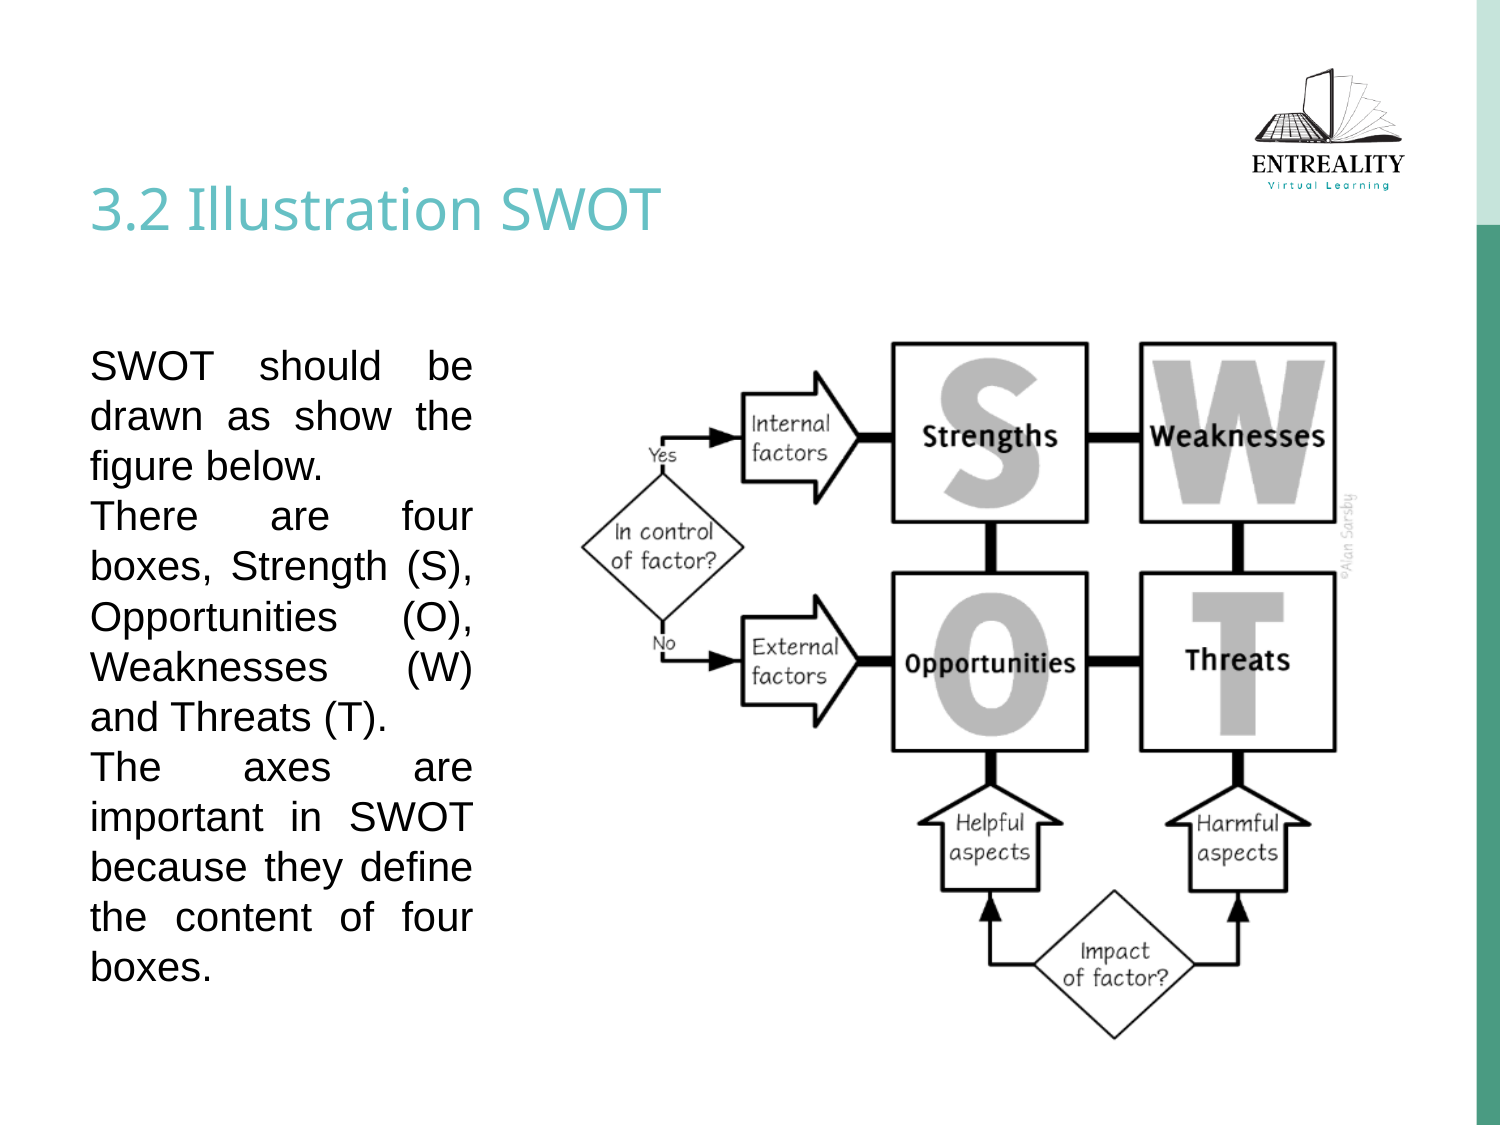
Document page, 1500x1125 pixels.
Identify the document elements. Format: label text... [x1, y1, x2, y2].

picture [1198, 0, 1458, 259]
text_box SWOT should be drawn as show the figure below. There are four boxes, Strength (S), Opportunities (O), Weaknesses (W) and Threats (T). The axes are important in SWOT because they define the content of four boxes. [75, 331, 489, 997]
picture [545, 319, 1437, 1045]
title 3.2 Illustration SWOT [75, 25, 1025, 250]
